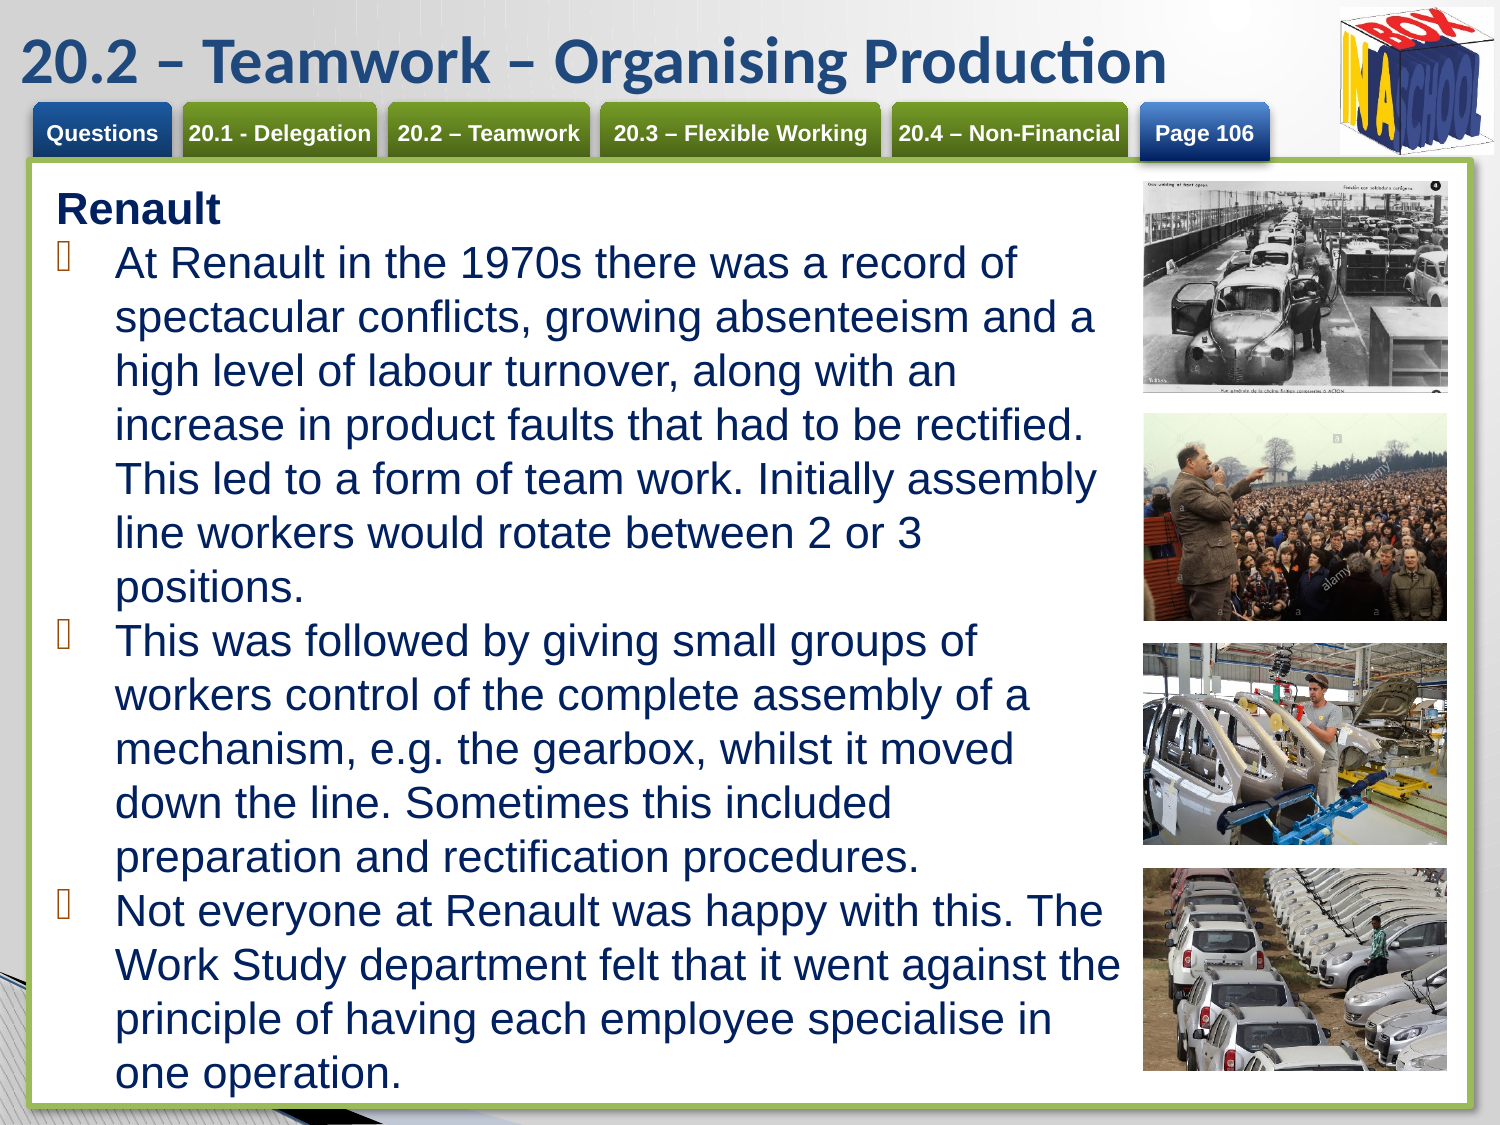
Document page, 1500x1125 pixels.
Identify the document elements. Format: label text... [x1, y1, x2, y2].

title 20.2 – Teamwork – Organising Production [5, 11, 1270, 102]
text_box Page 106 [1139, 101, 1270, 161]
text_box Renault At Renault in the 1970s there was a record of spectacular conflicts, growing absenteeism and a high level of labour turnover, along with an increase in product faults that had to be rectified. This led to a form of team work. Initially assembly line workers would rotate between 2 or 3 positions. This was followed by giving small groups of workers control of the complete assembly of a mechanism, e.g. the gearbox, whilst it moved down the line. Sometimes this included preparation and rectification procedures. Not everyone at Renault was happy with this. The Work Study department felt that it went against the principle of having each employee specialise in one operation. [41, 172, 1140, 1105]
picture [1143, 181, 1448, 394]
picture [1143, 868, 1448, 1071]
picture [1143, 643, 1448, 845]
picture [1143, 413, 1448, 622]
picture [281, 1114, 303, 1125]
picture [1340, 7, 1495, 155]
